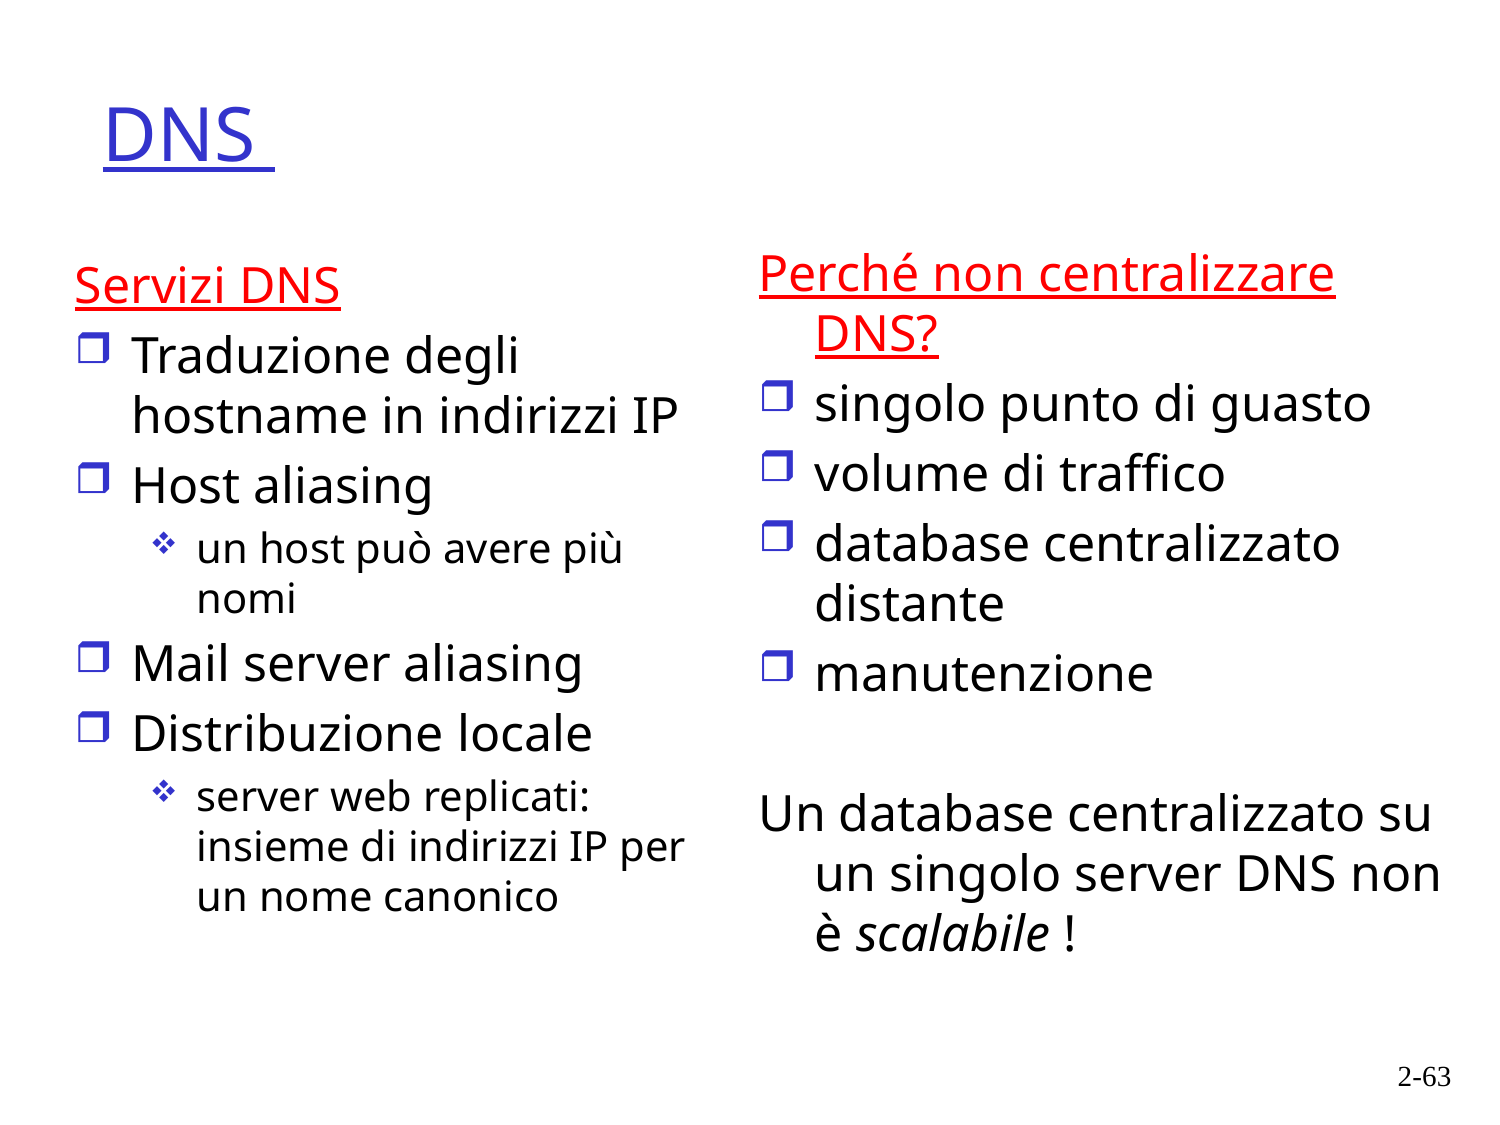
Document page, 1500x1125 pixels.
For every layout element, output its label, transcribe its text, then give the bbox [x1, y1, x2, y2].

title DNS [87, 37, 1363, 226]
list Servizi DNS Traduzione degli hostname in indirizzi IP Host aliasing un host può avere più nomi Mail server aliasing Distribuzione locale server web replicati: insieme di indirizzi IP per un nome canonico [59, 245, 734, 1009]
list Perché non centralizzare DNS? singolo punto di guasto volume di traffico database centralizzato distante manutenzione Un database centralizzato su un singolo server DNS non è scalabile ! [743, 233, 1459, 997]
slide_number 2-63 [1362, 1049, 1467, 1125]
